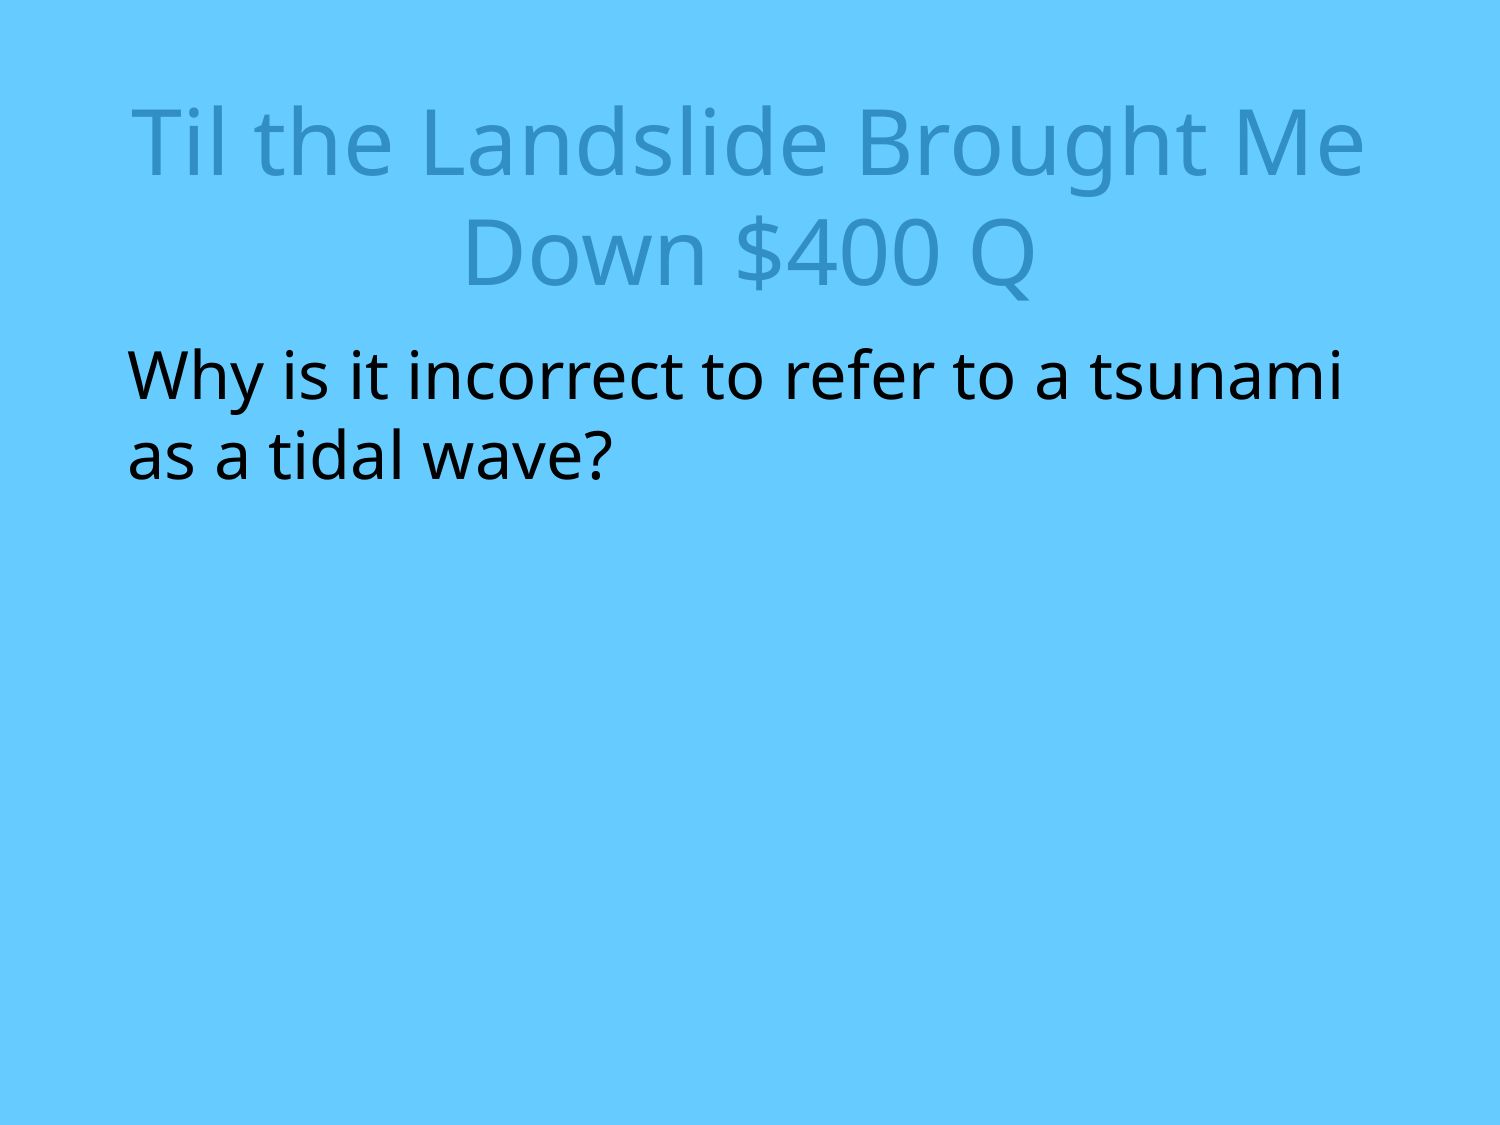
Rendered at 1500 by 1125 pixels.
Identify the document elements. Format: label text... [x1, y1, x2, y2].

list Why is it incorrect to refer to a tsunami as a tidal wave? [112, 324, 1388, 1001]
title Til the Landslide Brought Me Down $400 Q [112, 99, 1388, 288]
